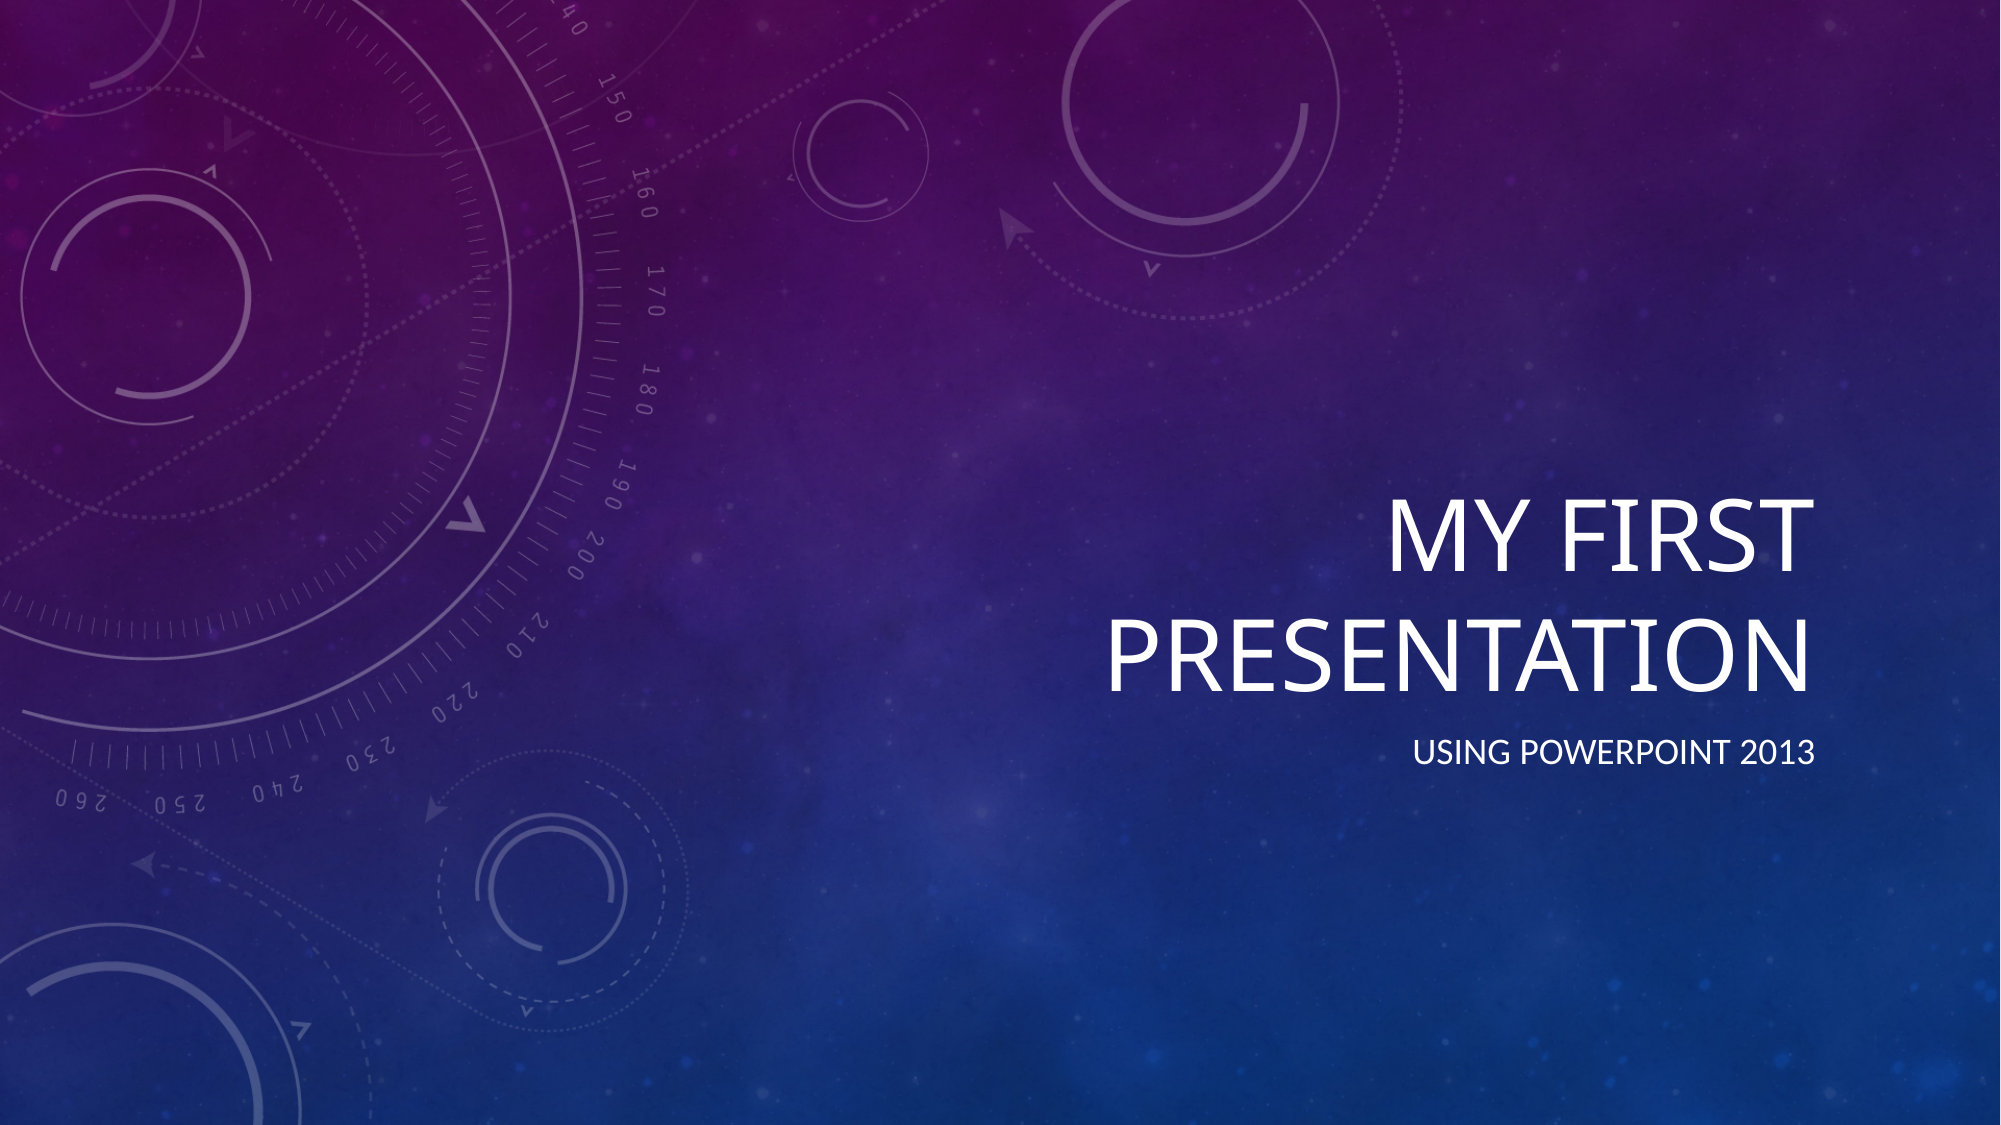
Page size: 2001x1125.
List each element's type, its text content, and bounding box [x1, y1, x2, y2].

picture [0, 0, 2001, 1125]
title My First Presentation [650, 322, 1831, 719]
subtitle Using PowerPoint 2013 [650, 719, 1831, 950]
